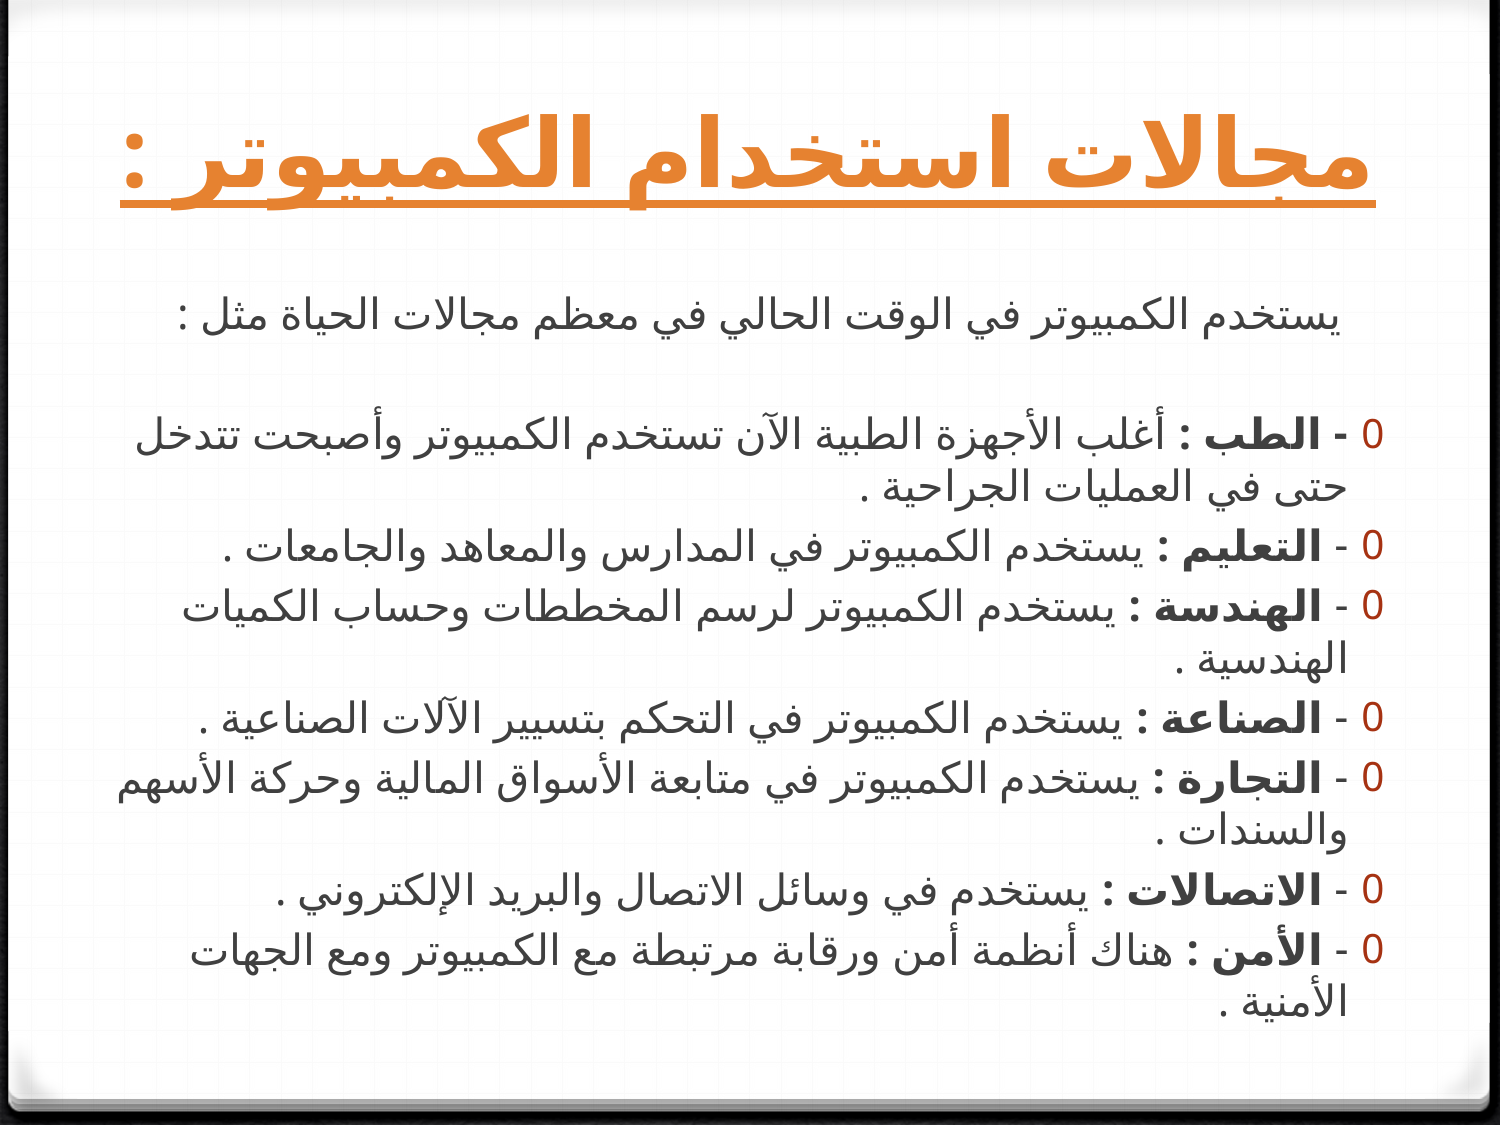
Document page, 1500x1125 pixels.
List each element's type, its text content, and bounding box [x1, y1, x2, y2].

title مجالات استخدام الكمبيوتر : [88, 30, 1408, 268]
picture [0, 0, 1500, 1125]
list يستخدم الكمبيوتر في الوقت الحالي في معظم مجالات الحياة مثل : - الطب : أغلب الأجهزة الطبية الآن تستخدم الكمبيوتر وأصبحت تتدخل حتى في العمليات الجراحية . - التعليم : يستخدم الكمبيوتر في المدارس والمعاهد والجامعات . - الهندسة : يستخدم الكمبيوتر لرسم المخططات وحساب الكميات الهندسية . - الصناعة : يستخدم الكمبيوتر في التحكم بتسيير الآلات الصناعية . - التجارة : يستخدم الكمبيوتر في متابعة الأسواق المالية وحركة الأسهم والسندات . - الاتصالات : يستخدم في وسائل الاتصال والبريد الإلكتروني . - الأمن : هناك أنظمة أمن ورقابة مرتبطة مع الكمبيوتر ومع الجهات الأمنية . [88, 278, 1397, 1035]
